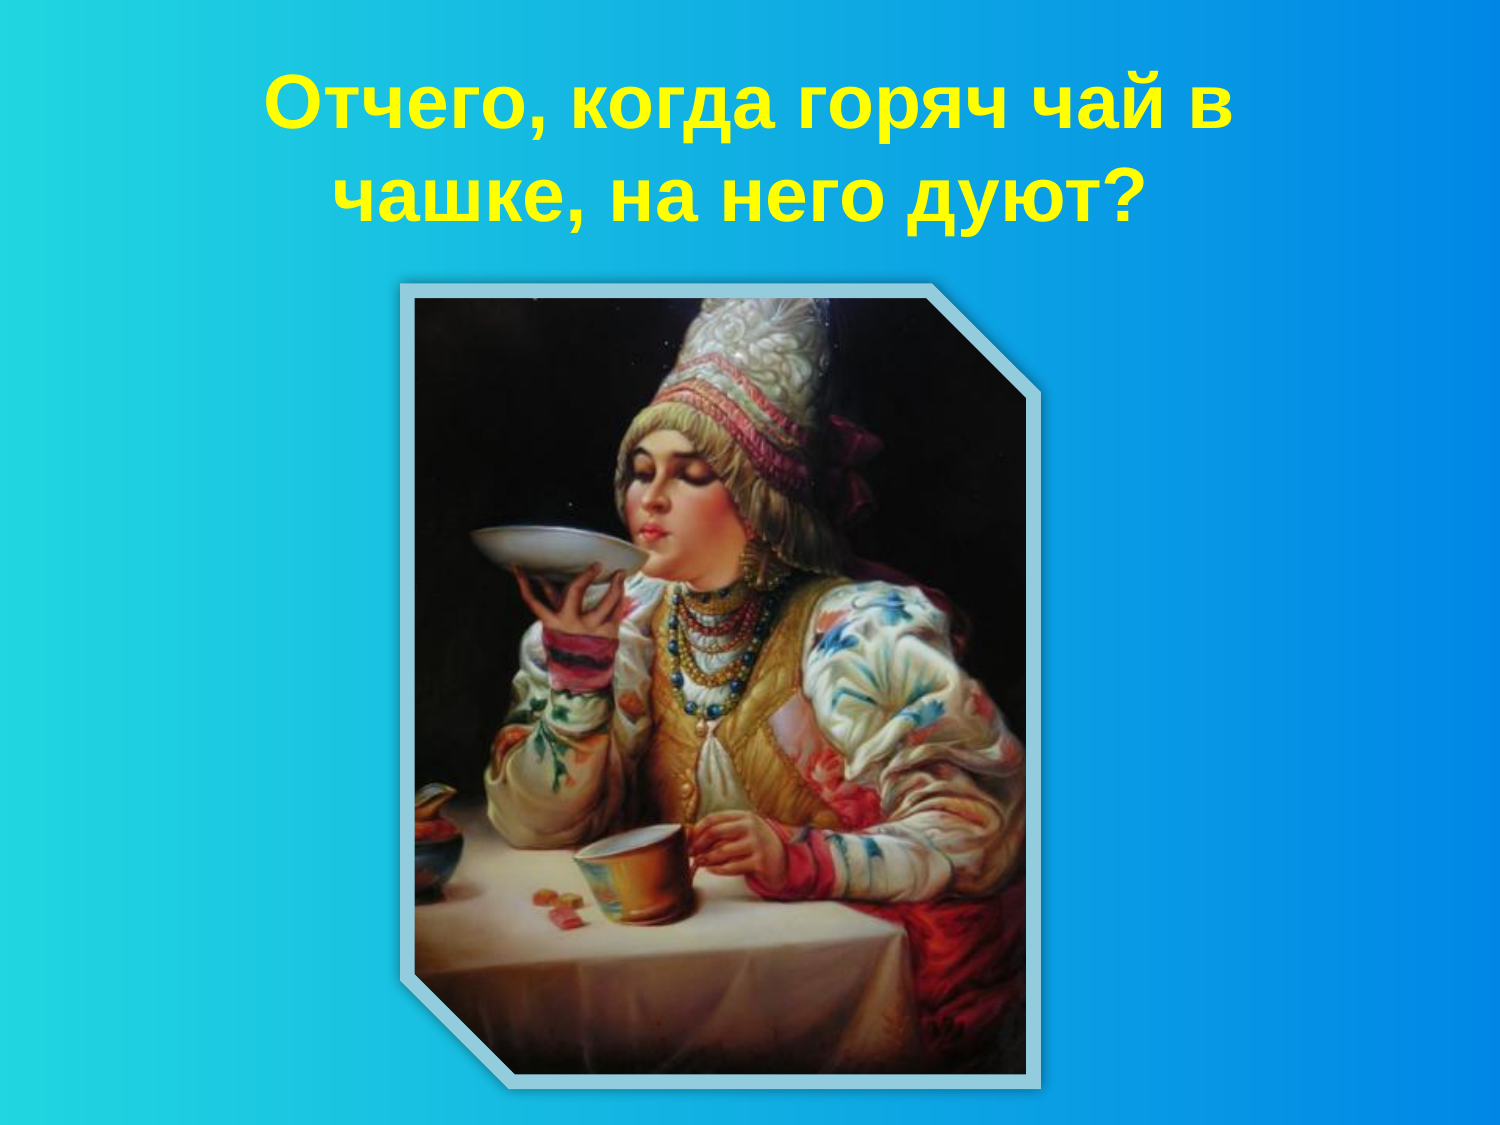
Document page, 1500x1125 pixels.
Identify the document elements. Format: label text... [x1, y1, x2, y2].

picture [407, 290, 1034, 1082]
title Отчего, когда горяч чай в чашке, на него дуют? [112, 42, 1388, 339]
picture [562, 1090, 657, 1094]
